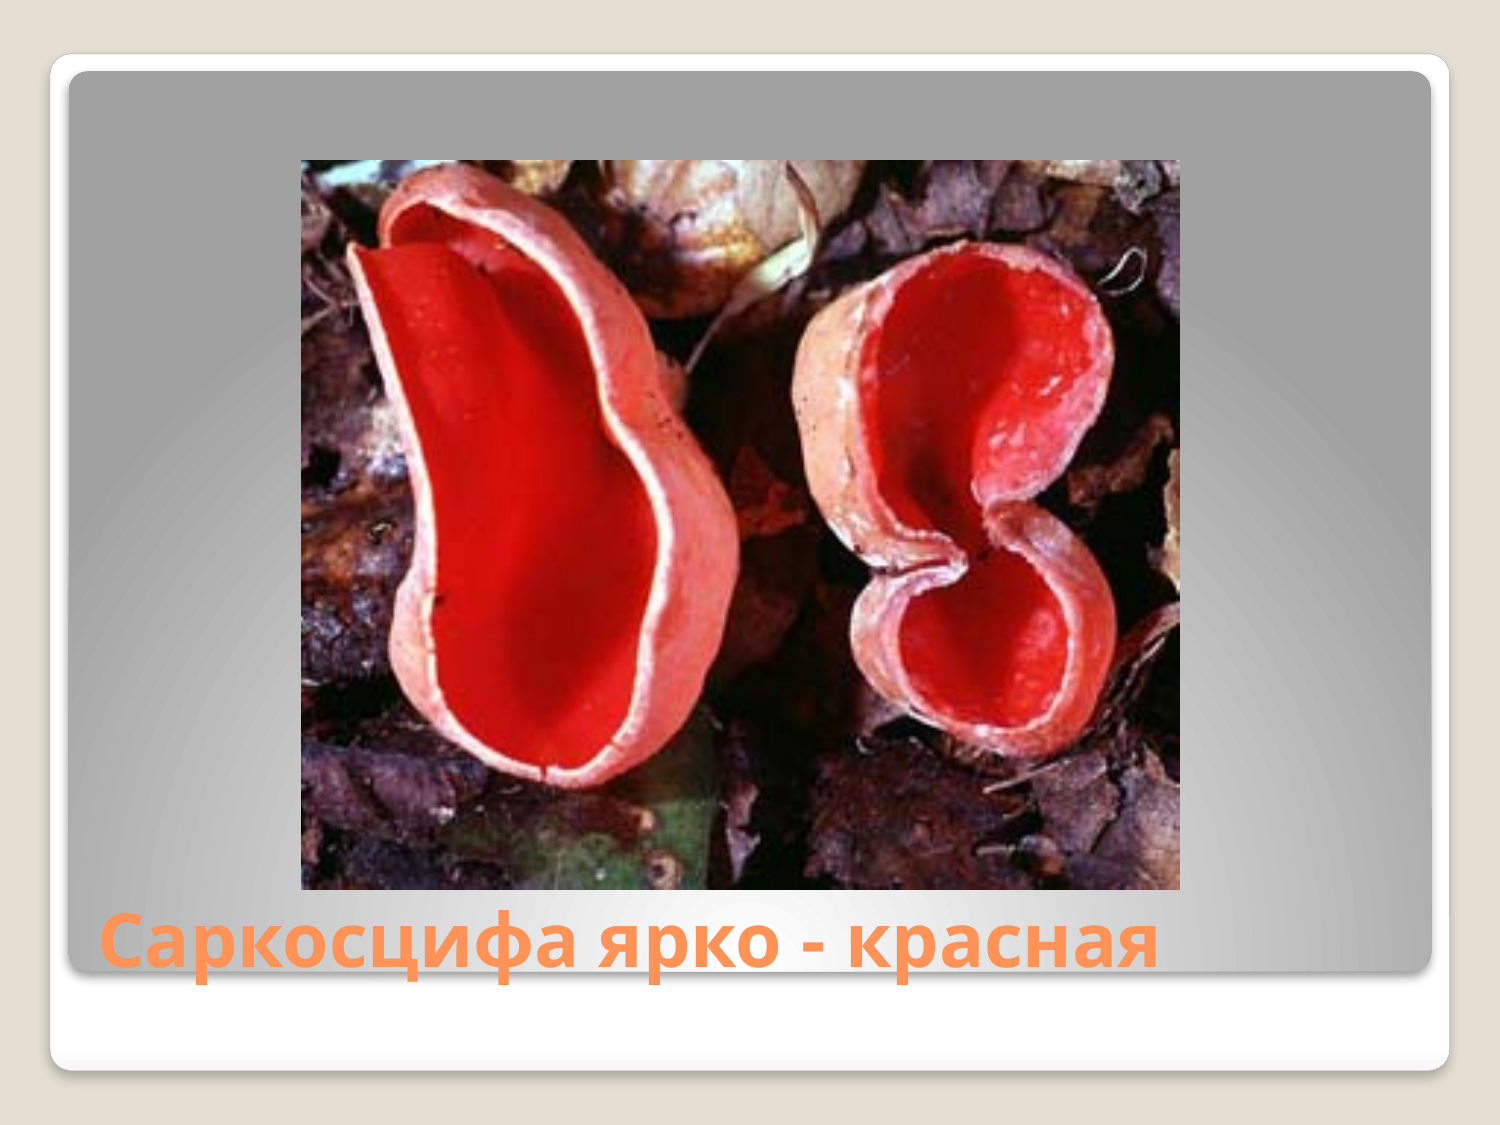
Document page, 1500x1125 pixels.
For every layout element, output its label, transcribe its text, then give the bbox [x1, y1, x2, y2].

picture [300, 160, 1181, 891]
title Саркосцифа ярко - красная [82, 817, 1425, 991]
